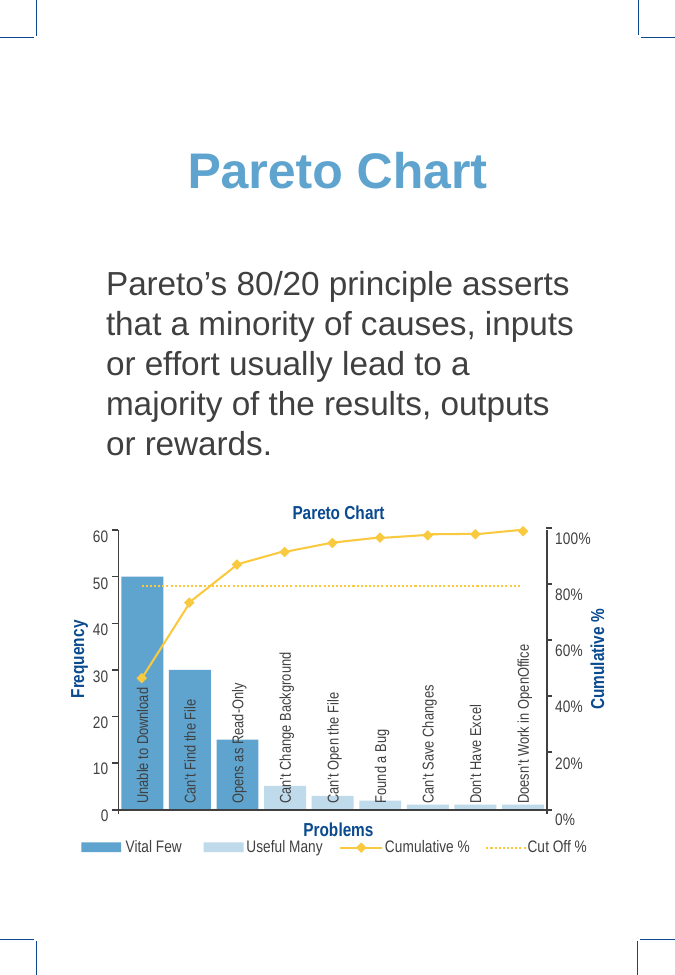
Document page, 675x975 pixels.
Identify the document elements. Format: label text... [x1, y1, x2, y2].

title Pareto Chart [75, 149, 600, 198]
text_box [65, 491, 624, 857]
list Pareto’s 80/20 principle asserts that a minority of causes, inputs or effort usually lead to a majority of the results, outputs or rewards. [105, 262, 580, 468]
